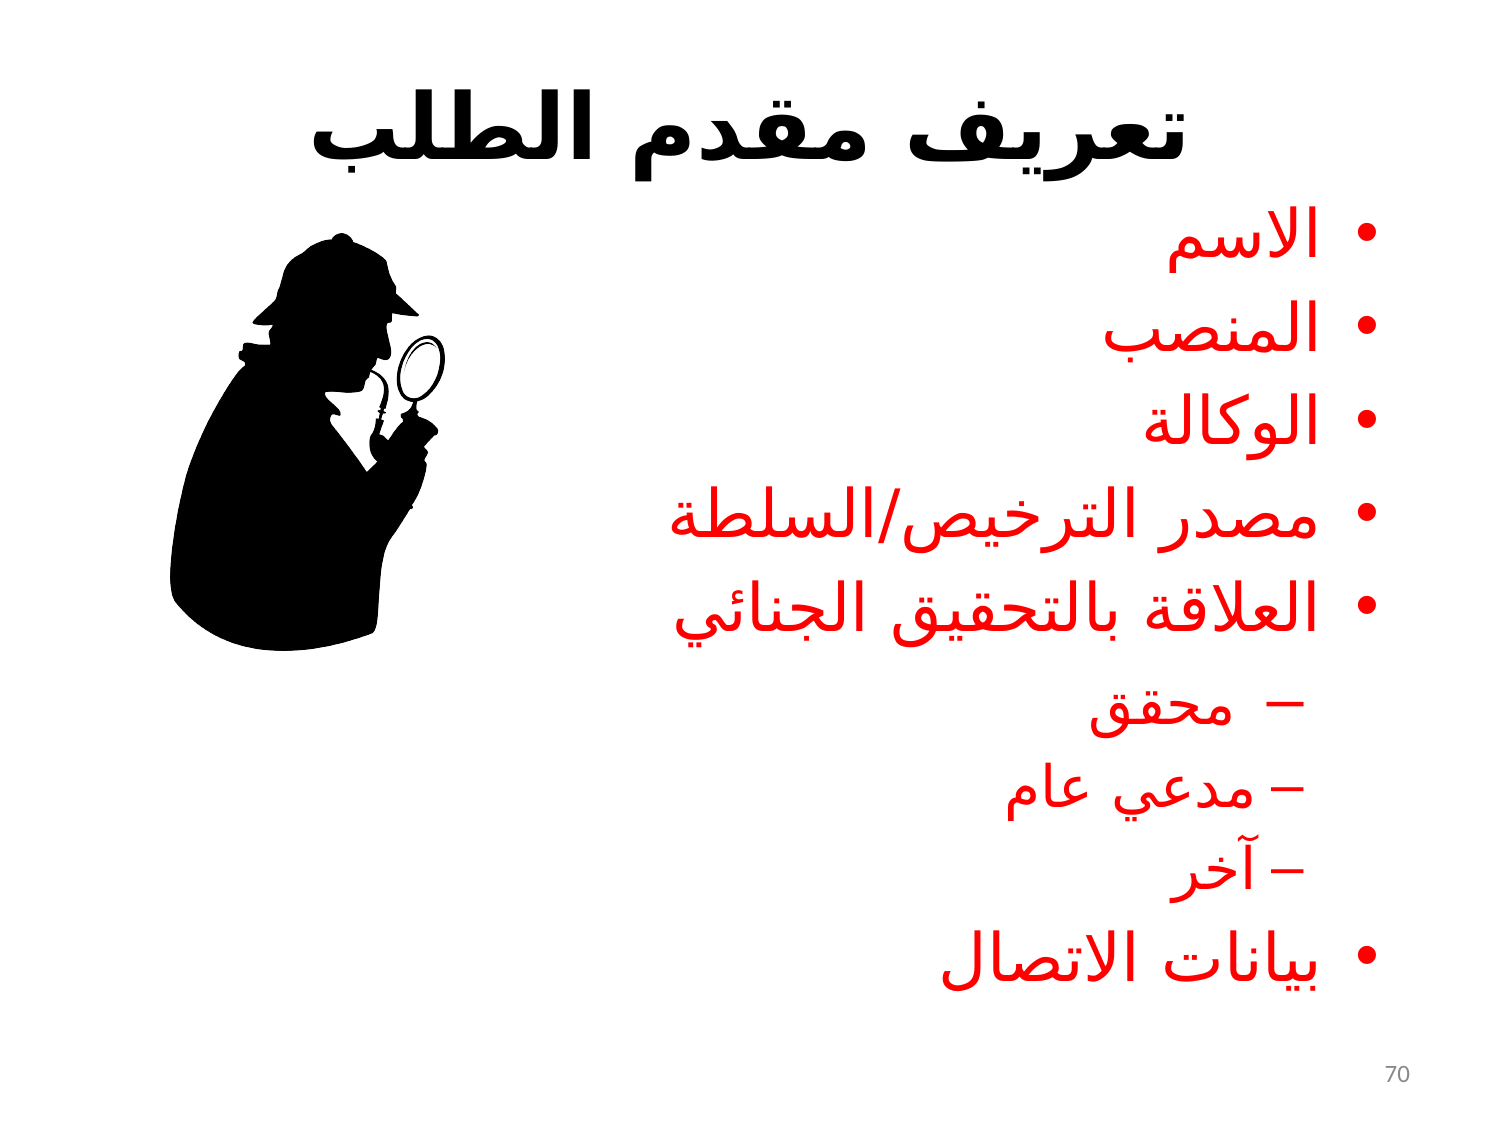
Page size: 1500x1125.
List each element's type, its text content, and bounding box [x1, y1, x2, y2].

title تعريف مقدم الطلب [75, 29, 1425, 217]
picture [169, 233, 445, 652]
list الاسم المنصب الوكالة مصدر الترخيص/السلطة العلاقة بالتحقيق الجنائي محقق مدعي عام آخر بيانات الاتصال [43, 183, 1394, 1043]
slide_number 70 [1074, 1042, 1425, 1103]
